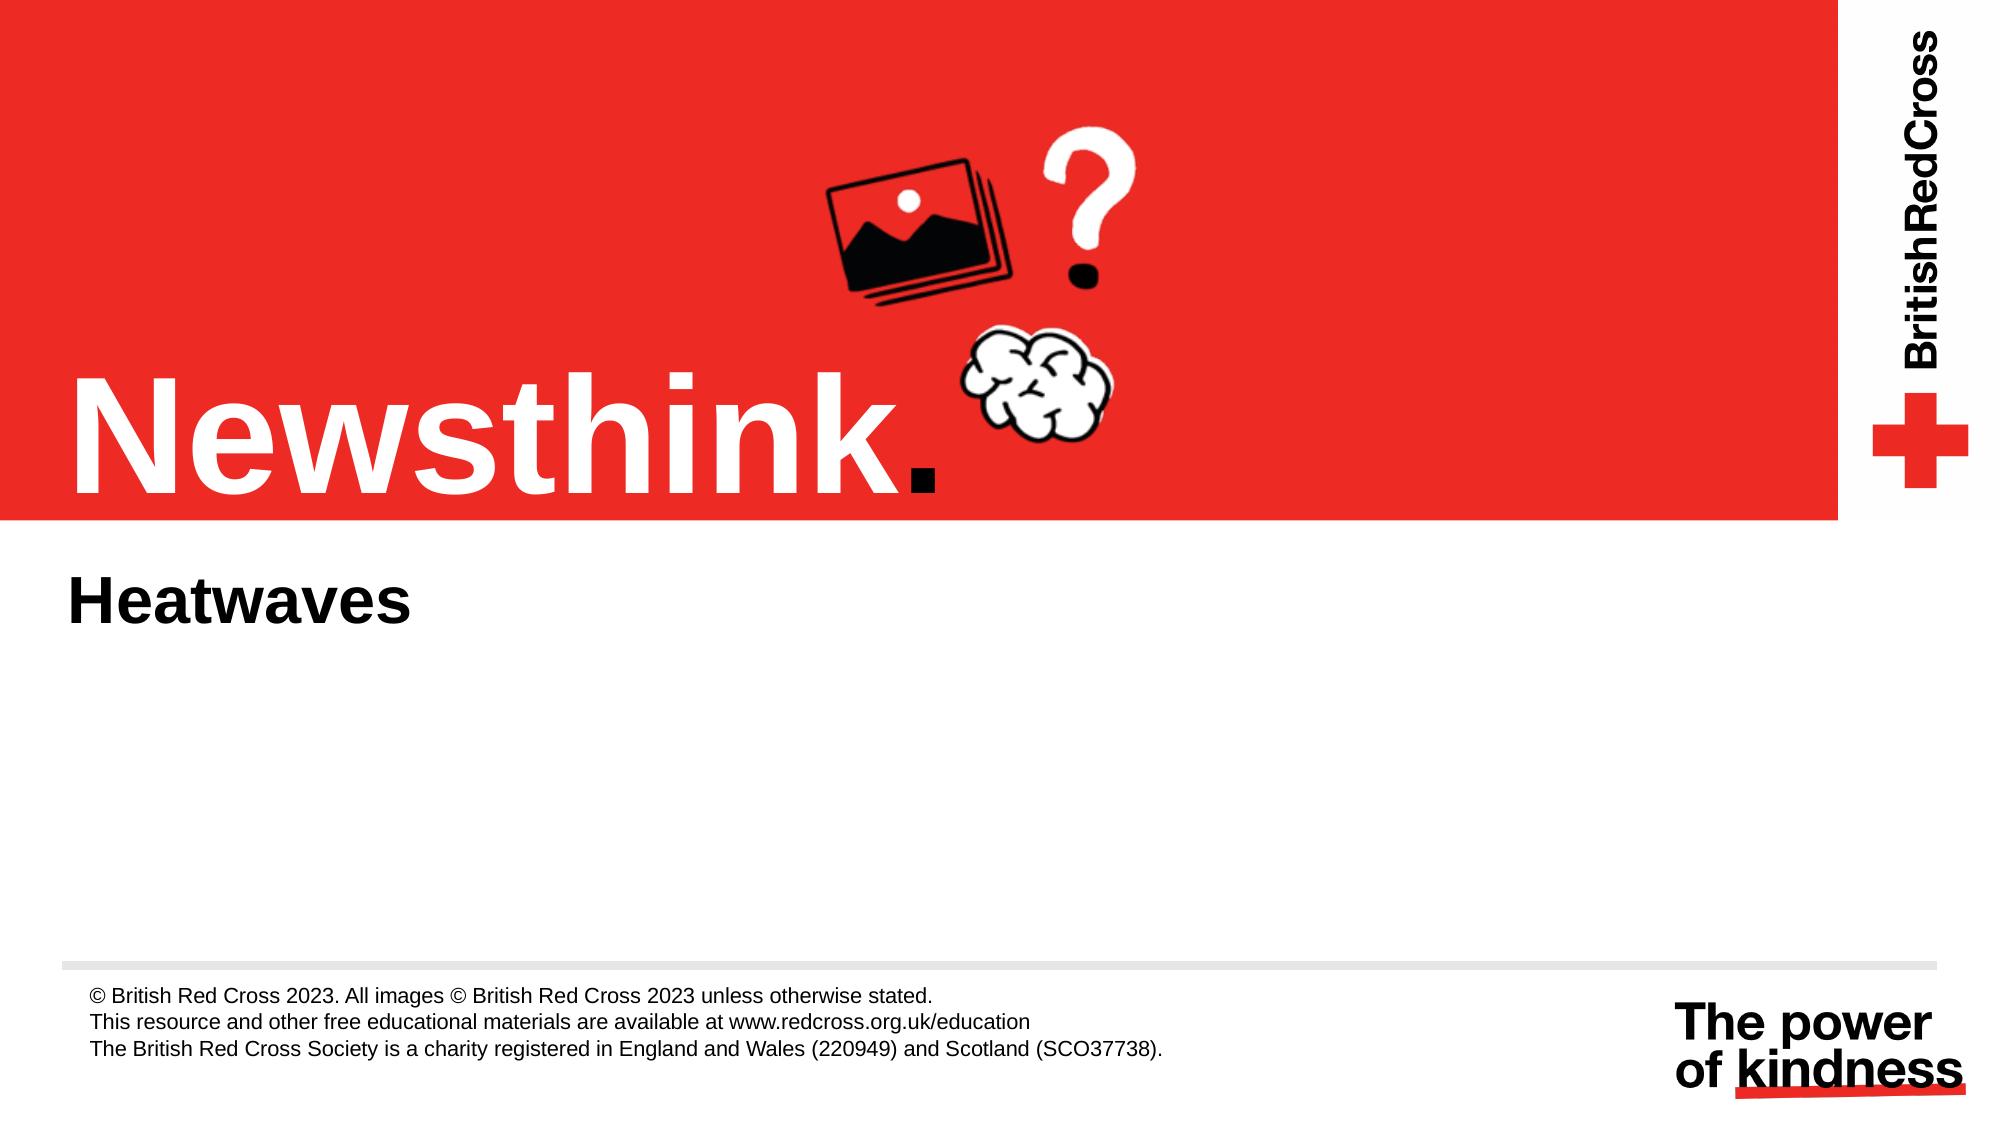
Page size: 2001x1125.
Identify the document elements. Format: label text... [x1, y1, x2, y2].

picture [1637, 965, 2000, 1125]
picture [1838, 0, 2000, 521]
text_box [0, 0, 1838, 521]
picture [793, 103, 1190, 494]
title Newsthink. [51, 319, 971, 535]
text_box © British Red Cross 2023. All images © British Red Cross 2023 unless otherwise stated. This resource and other free educational materials are available at www.redcross.org.uk/education The British Red Cross Society is a charity registered in England and Wales (220949) and Scotland (SCO37738). [74, 974, 1181, 1068]
text_box Heatwaves [53, 549, 428, 645]
